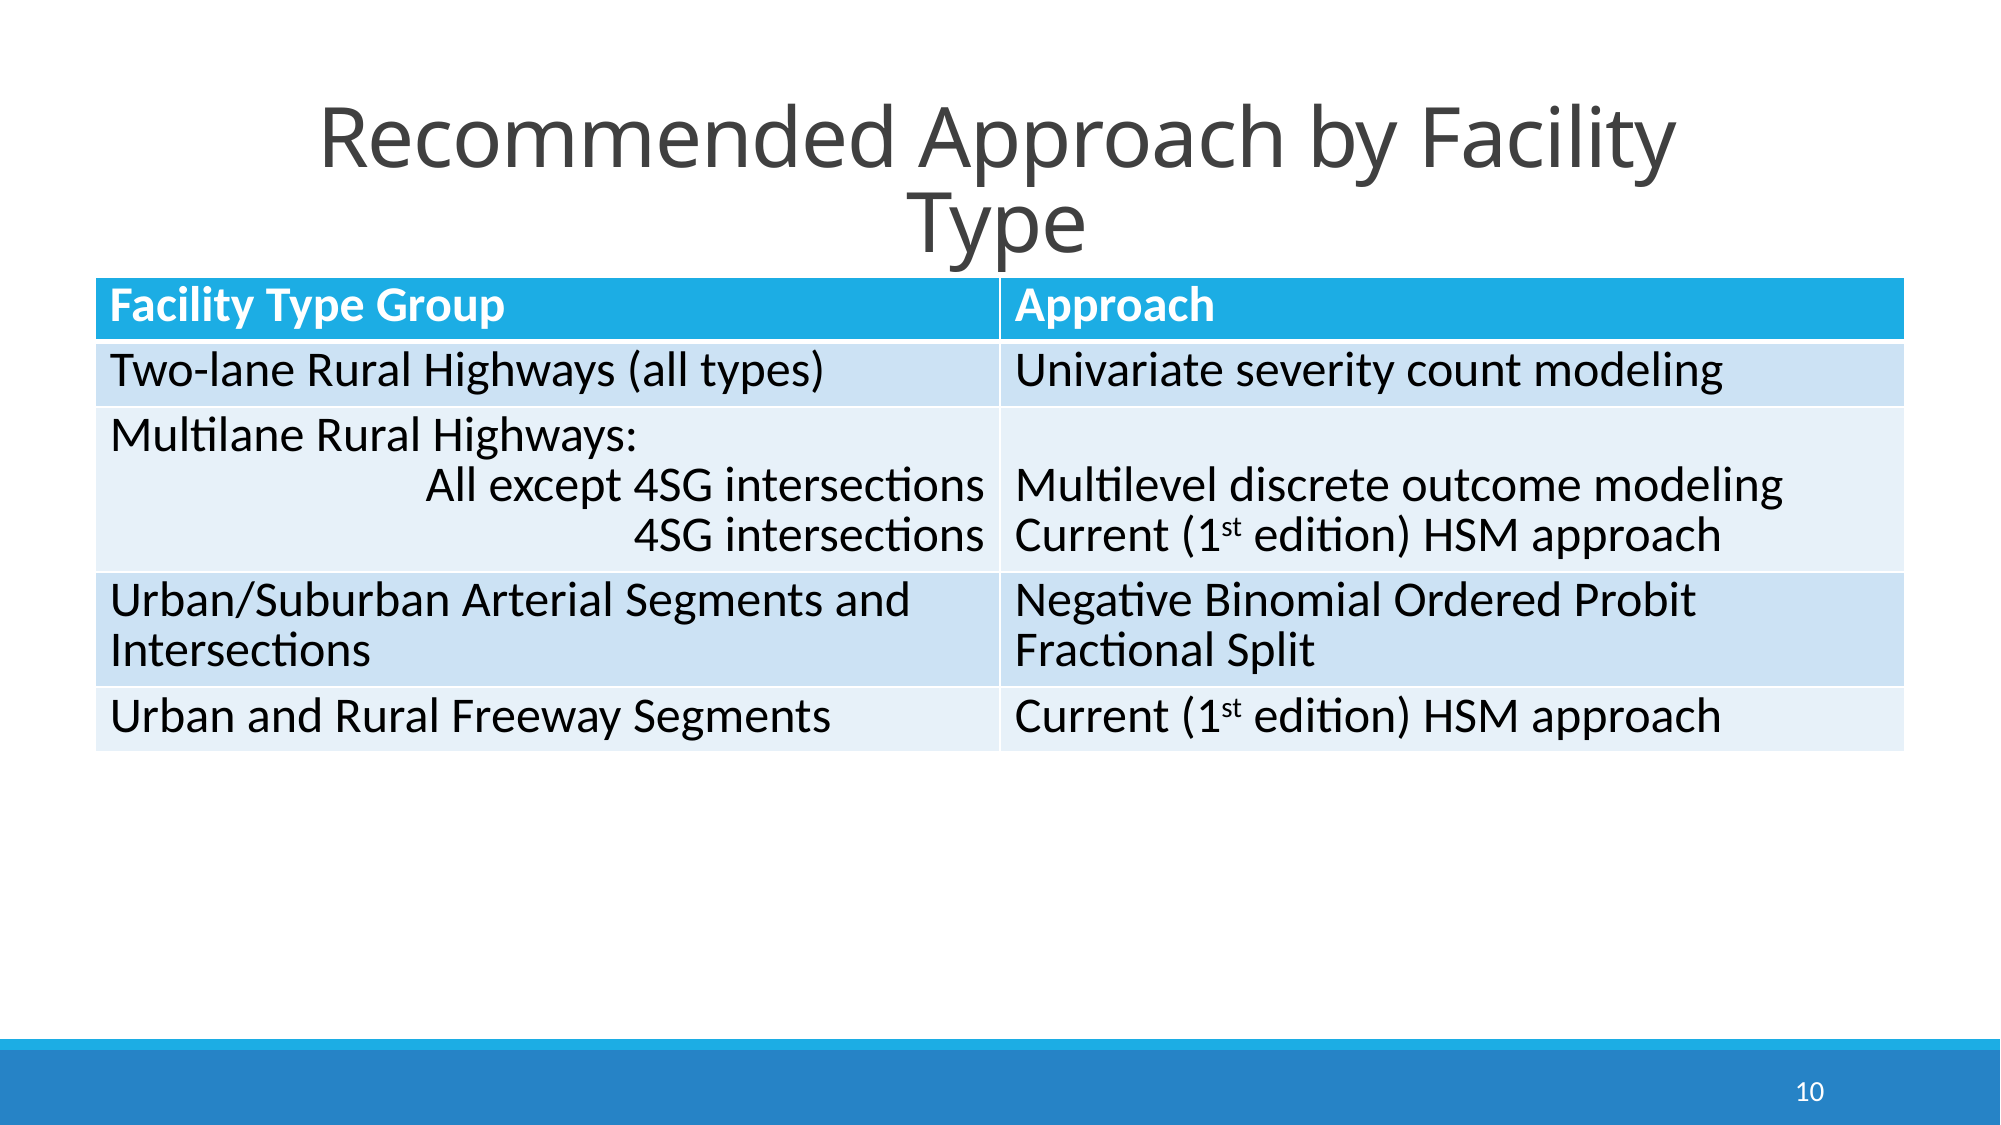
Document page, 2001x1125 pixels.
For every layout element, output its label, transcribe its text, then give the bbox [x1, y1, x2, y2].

table_cell Univariate severity count modeling [1001, 344, 1904, 406]
table_cell Negative Binomial Ordered Probit Fractional Split [1001, 573, 1904, 686]
table_cell Current (1st edition) HSM approach [1001, 688, 1904, 751]
title Recommended Approach by Facility Type [256, 164, 1739, 276]
slide_number 10 [1624, 1059, 1840, 1120]
table_header Approach [1001, 278, 1904, 339]
table_cell Multilane Rural Highways: All except 4SG intersections 4SG intersections [96, 408, 999, 571]
table_cell Urban/Suburban Arterial Segments and Intersections [96, 573, 999, 686]
table_cell Two-lane Rural Highways (all types) [96, 344, 999, 406]
table_cell Multilevel discrete outcome modeling Current (1st edition) HSM approach [1001, 408, 1904, 571]
table_cell Urban and Rural Freeway Segments [96, 688, 999, 751]
table_header Facility Type Group [96, 278, 999, 339]
